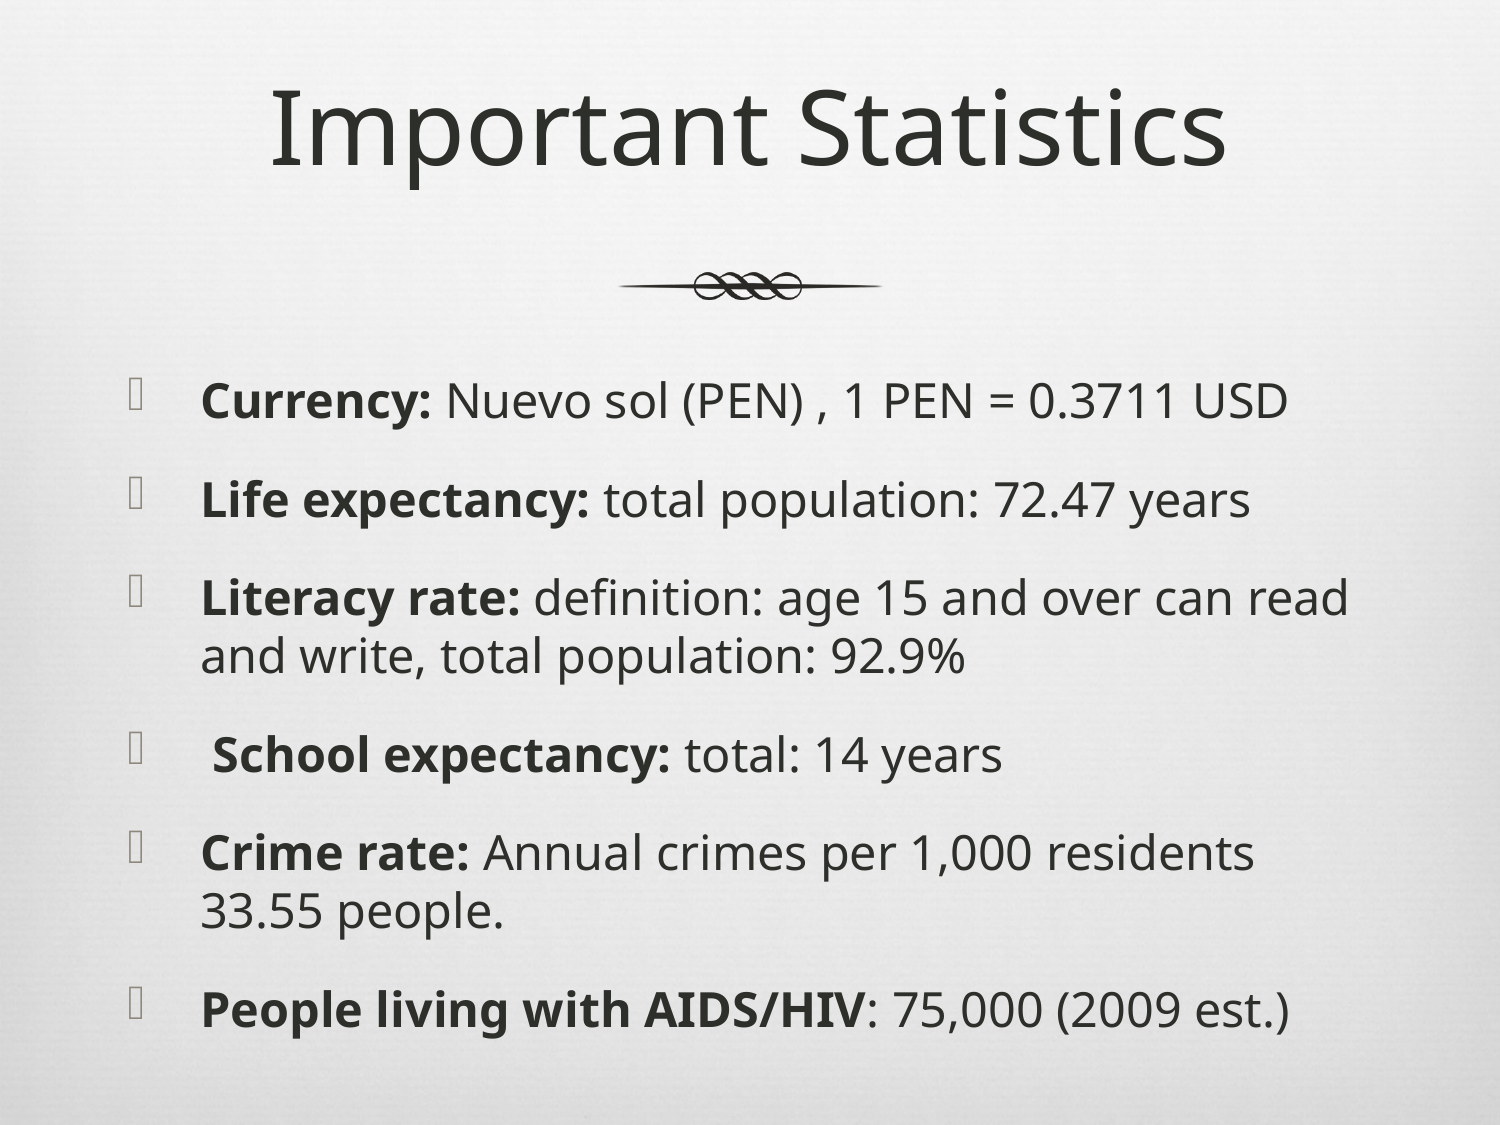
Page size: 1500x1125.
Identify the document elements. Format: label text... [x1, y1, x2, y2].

list Currency: Nuevo sol (PEN) , 1 PEN = 0.3711 USD Life expectancy: total population: 72.47 years Literacy rate: definition: age 15 and over can read and write, total population: 92.9% School expectancy: total: 14 years Crime rate: Annual crimes per 1,000 residents 33.55 people. People living with AIDS/HIV: 75,000 (2009 est.) [112, 362, 1388, 1050]
picture [615, 272, 885, 300]
title Important Statistics [112, 11, 1388, 236]
